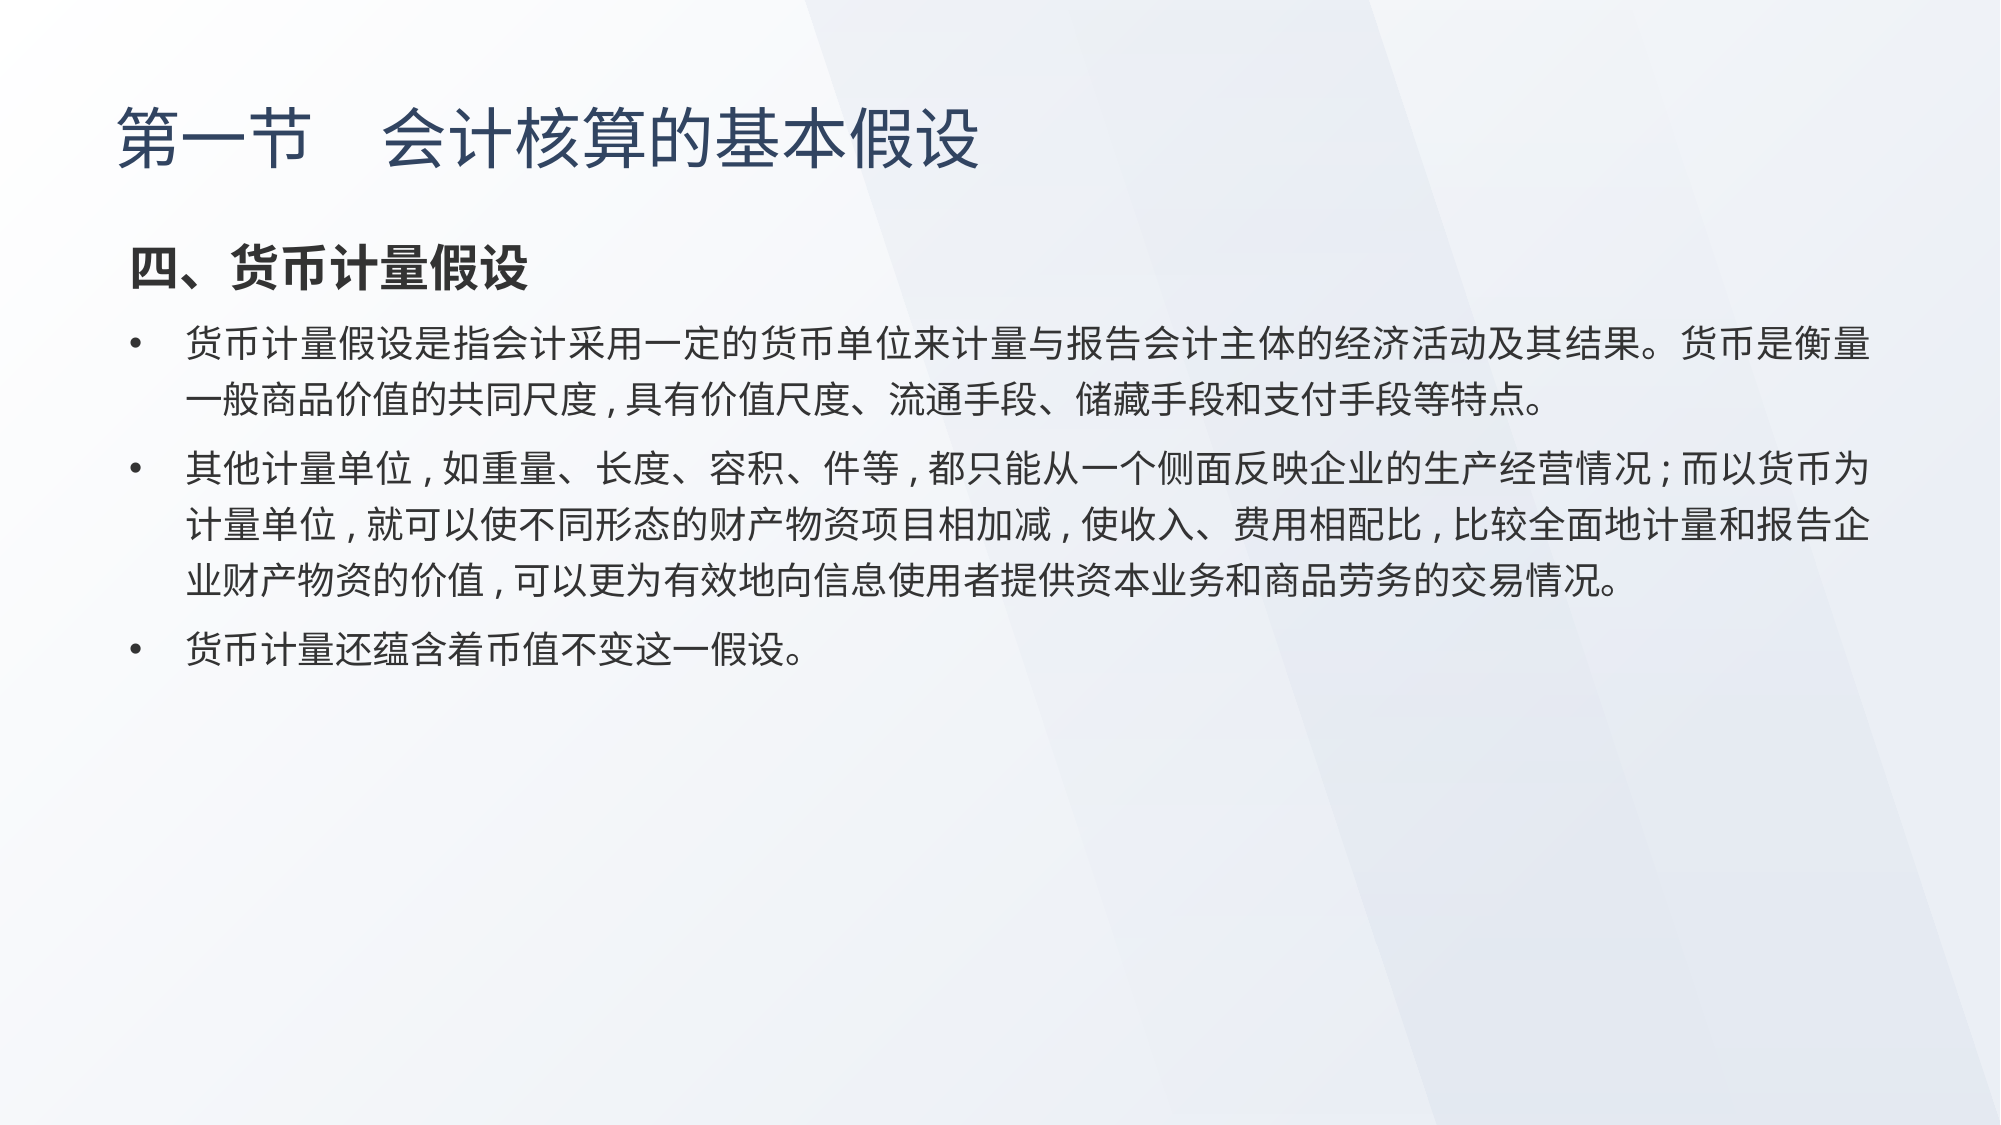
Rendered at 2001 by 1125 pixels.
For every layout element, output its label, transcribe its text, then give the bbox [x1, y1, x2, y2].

text_box 四、货币计量假设 货币计量假设是指会计采用一定的货币单位来计量与报告会计主体的经济活动及其结果。货币是衡量一般商品价值的共同尺度,具有价值尺度、流通手段、储藏手段和支付手段等特点。 其他计量单位,如重量、长度、容积、件等,都只能从一个侧面反映企业的生产经营情况;而以货币为计量单位,就可以使不同形态的财产物资项目相加减,使收入、费用相配比,比较全面地计量和报告企业财产物资的价值,可以更为有效地向信息使用者提供资本业务和商品劳务的交易情况。 货币计量还蕴含着币值不变这一假设。 [114, 213, 1886, 1013]
title 第一节 会计核算的基本假设 [114, 59, 1886, 178]
